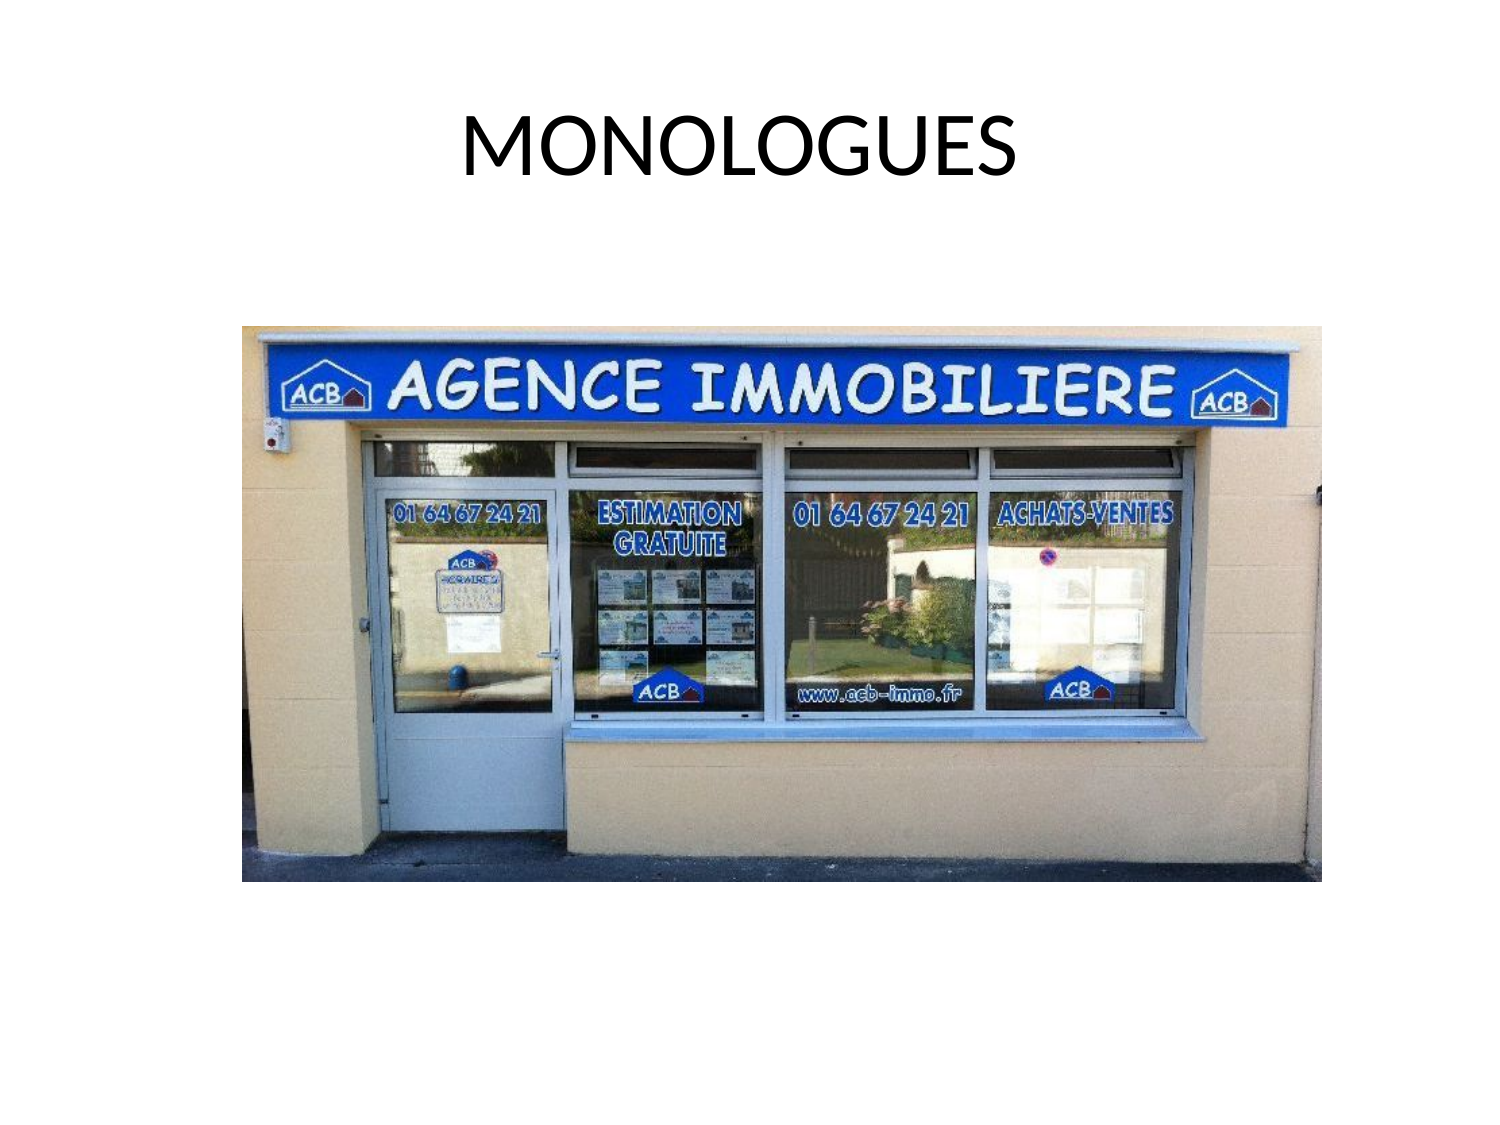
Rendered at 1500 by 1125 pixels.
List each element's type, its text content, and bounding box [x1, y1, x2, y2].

title MONOLOGUES [75, 45, 1425, 233]
picture [241, 326, 1322, 882]
